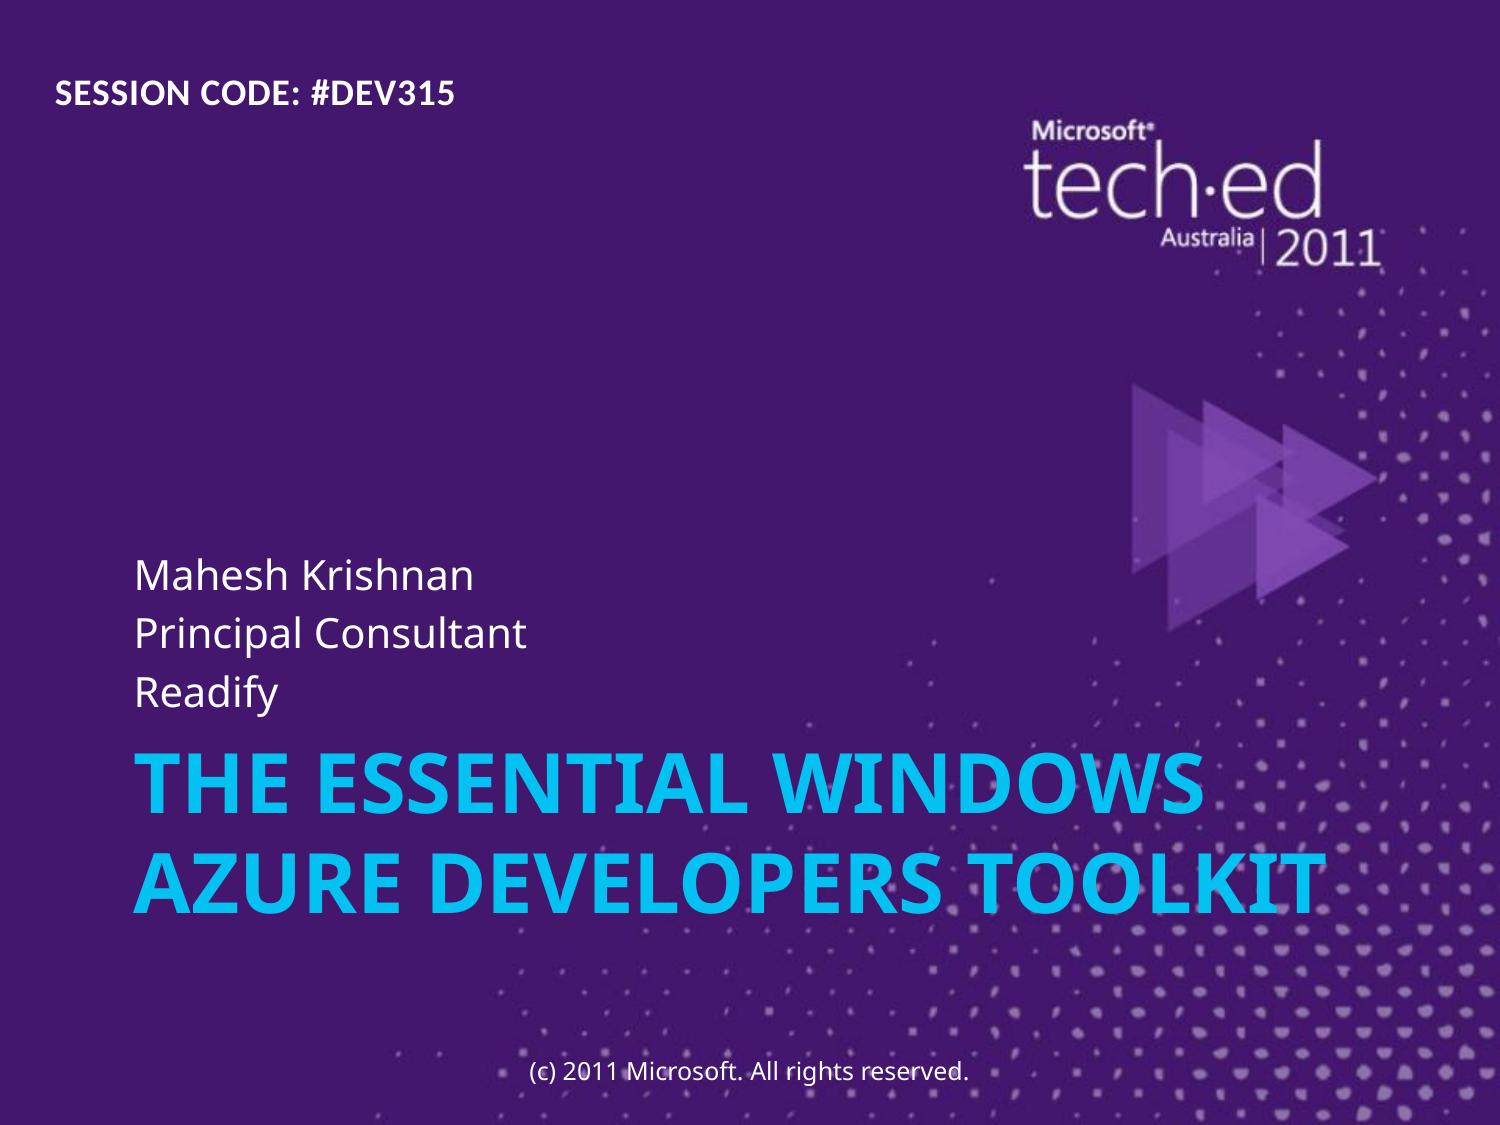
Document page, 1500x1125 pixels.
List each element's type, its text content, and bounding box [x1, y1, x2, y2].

title The Essential Windows Azure Developers Toolkit [118, 722, 1394, 947]
footer (c) 2011 Microsoft. All rights reserved. [512, 1042, 988, 1103]
picture [0, 0, 1500, 1125]
text_box SESSION CODE: #DEV315 [54, 73, 647, 114]
list Mahesh Krishnan Principal Consultant Readify [118, 476, 597, 723]
